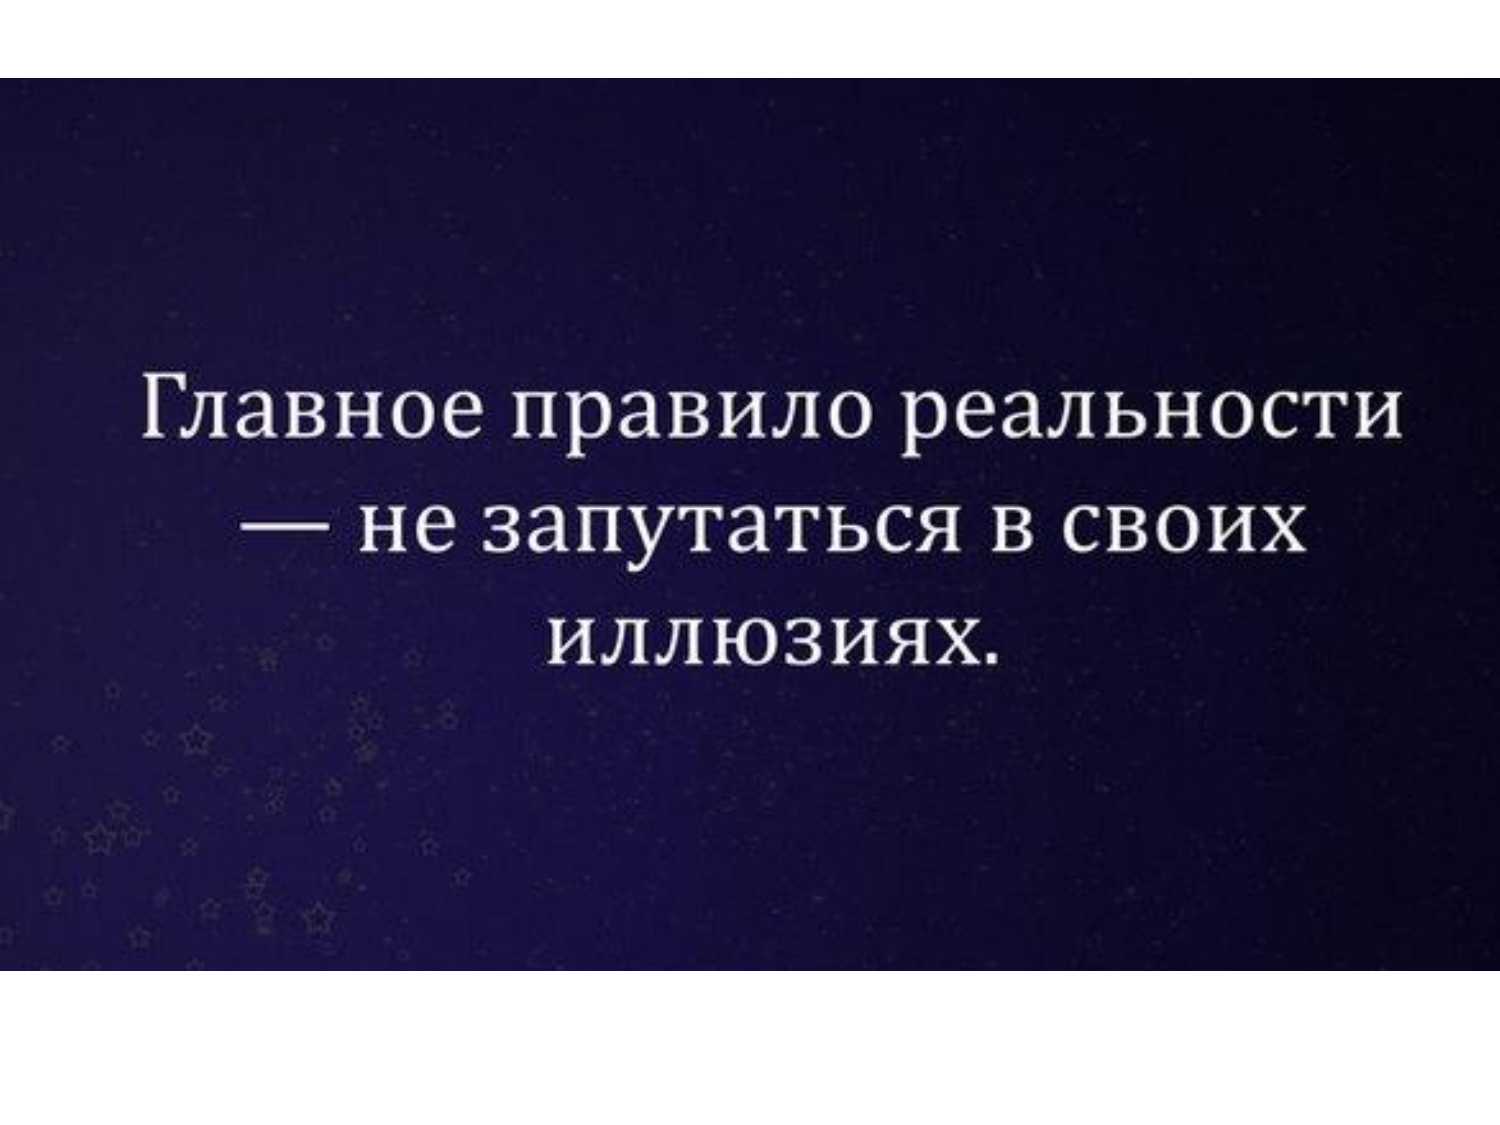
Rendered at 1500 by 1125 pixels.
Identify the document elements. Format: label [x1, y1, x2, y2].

picture [0, 77, 1500, 971]
